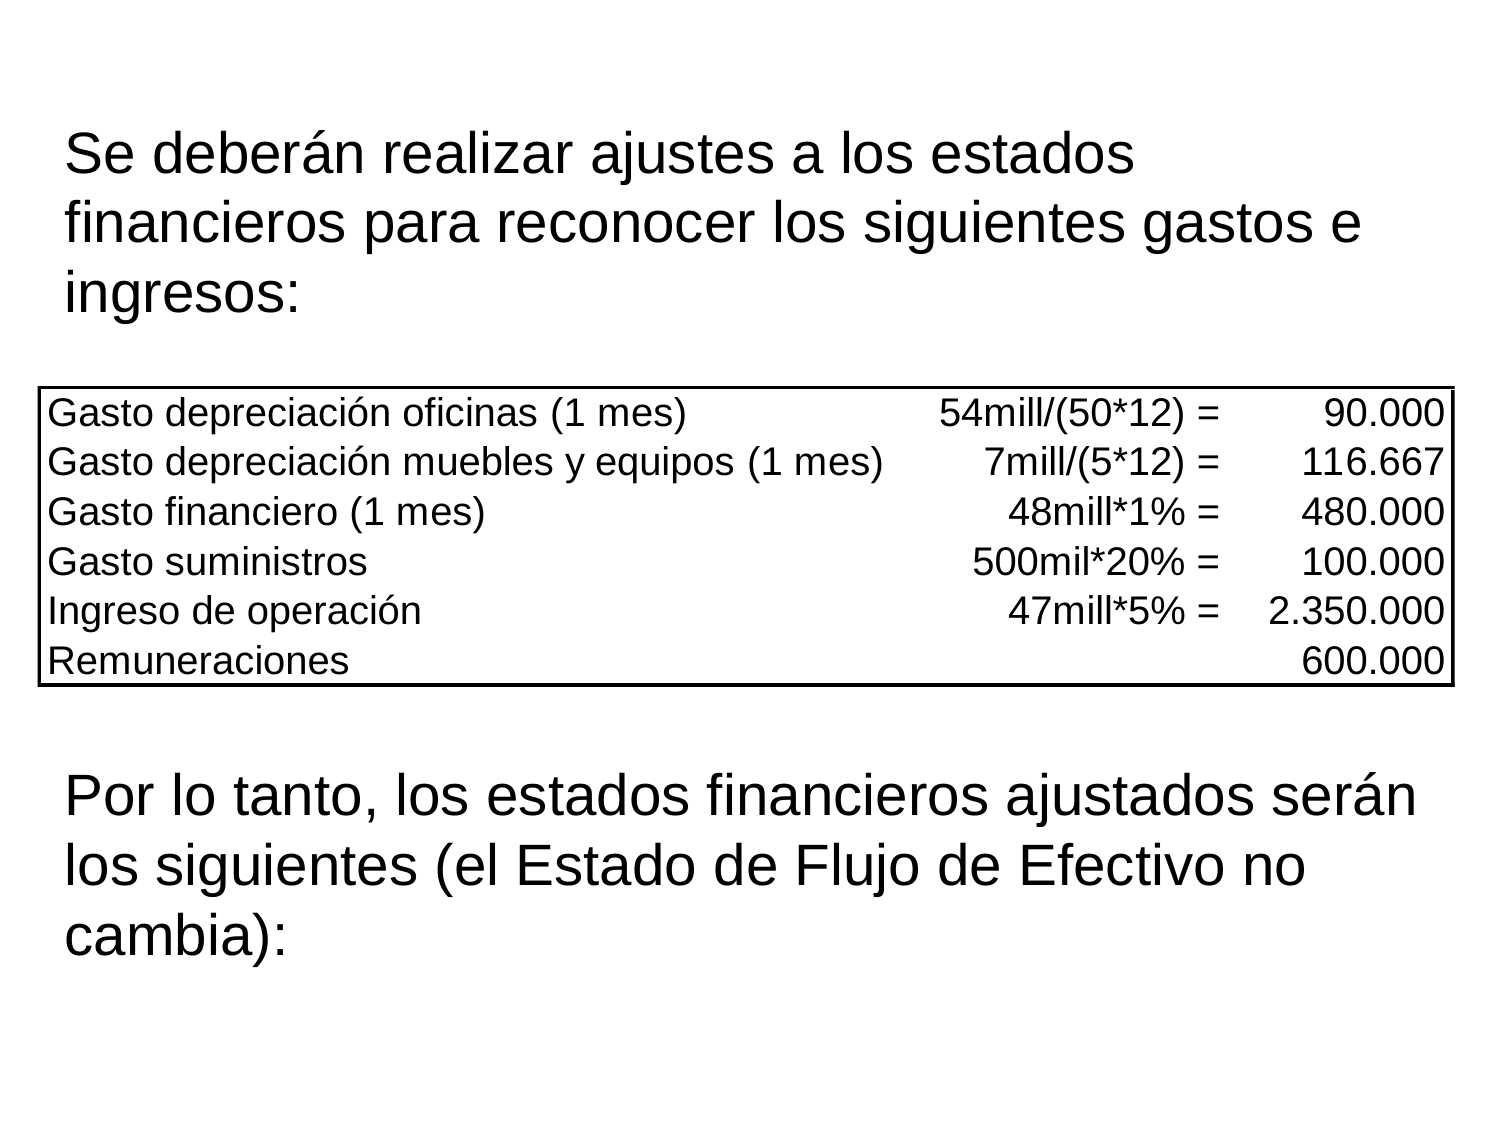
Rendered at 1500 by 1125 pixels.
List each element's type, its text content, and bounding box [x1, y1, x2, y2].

text_box Se deberán realizar ajustes a los estados financieros para reconocer los siguientes gastos e ingresos: [50, 107, 1450, 332]
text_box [37, 385, 1456, 688]
text_box Por lo tanto, los estados financieros ajustados serán los siguientes (el Estado de Flujo de Efectivo no cambia): [50, 750, 1450, 975]
